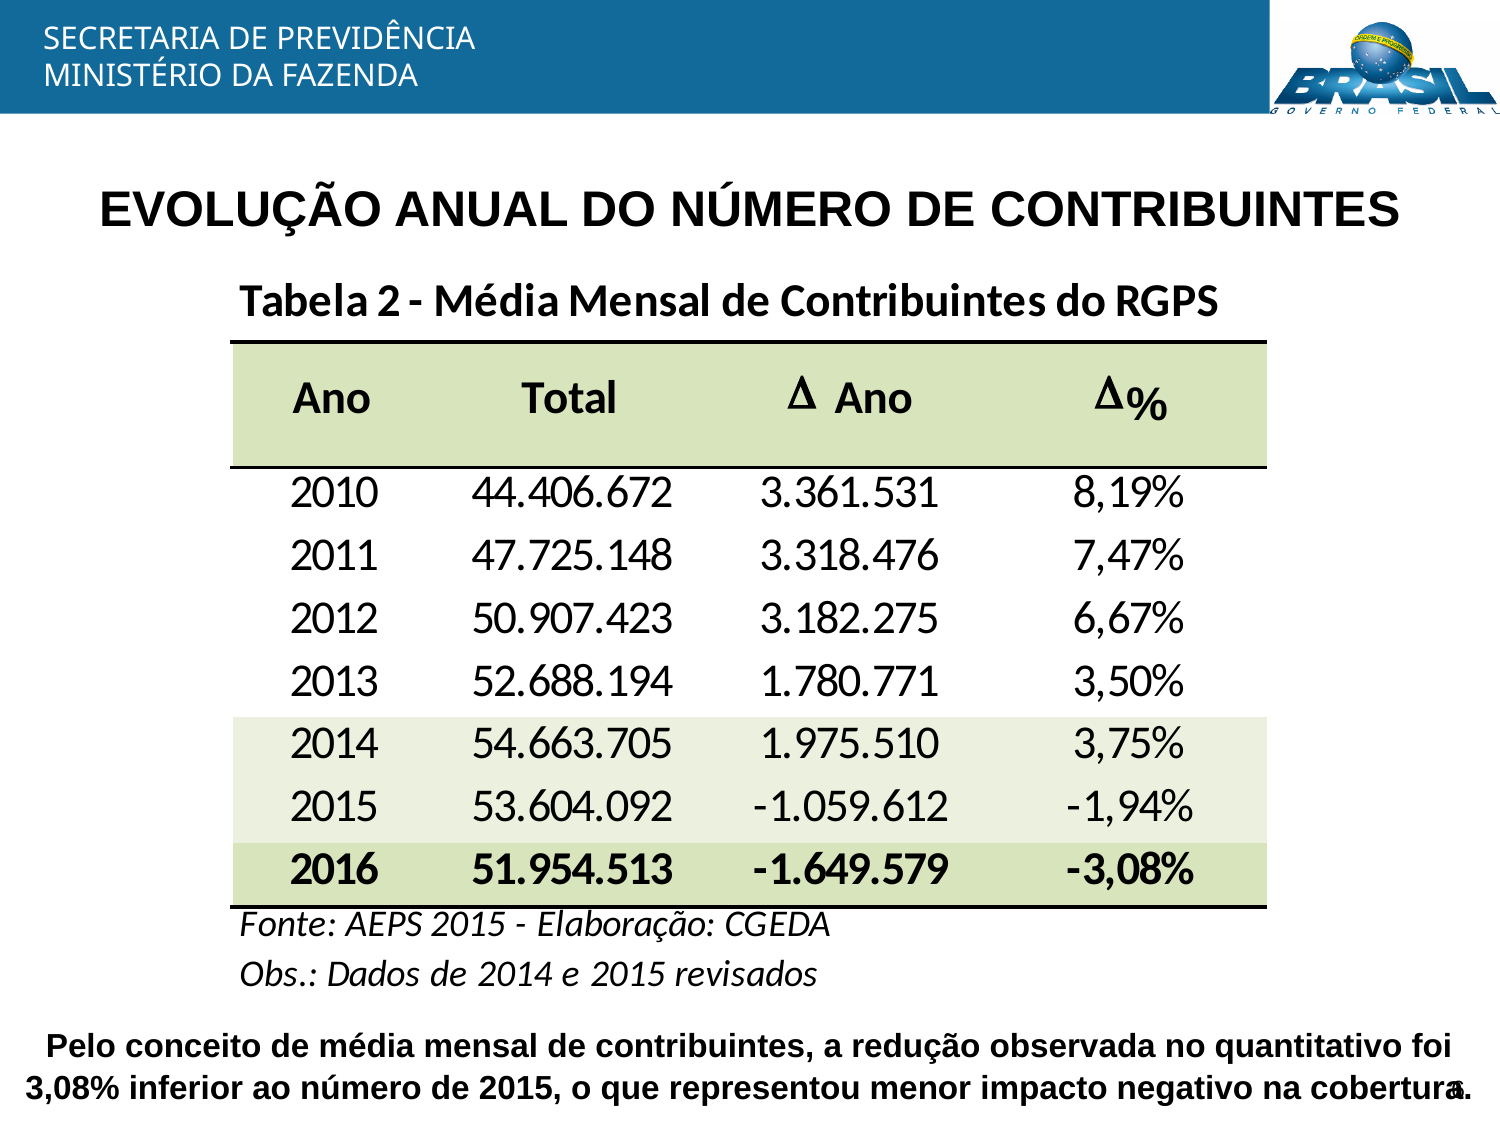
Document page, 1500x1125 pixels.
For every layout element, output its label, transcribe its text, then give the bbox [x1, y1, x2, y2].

text_box EVOLUÇÃO ANUAL DO NÚMERO DE CONTRIBUINTES [0, 137, 1500, 276]
text_box Pelo conceito de média mensal de contribuintes, a redução observada no quantitativo foi 3,08% inferior ao número de 2015, o que representou menor impacto negativo na cobertura. [0, 1011, 1500, 1118]
picture [229, 277, 1271, 1010]
picture [1270, 22, 1500, 114]
